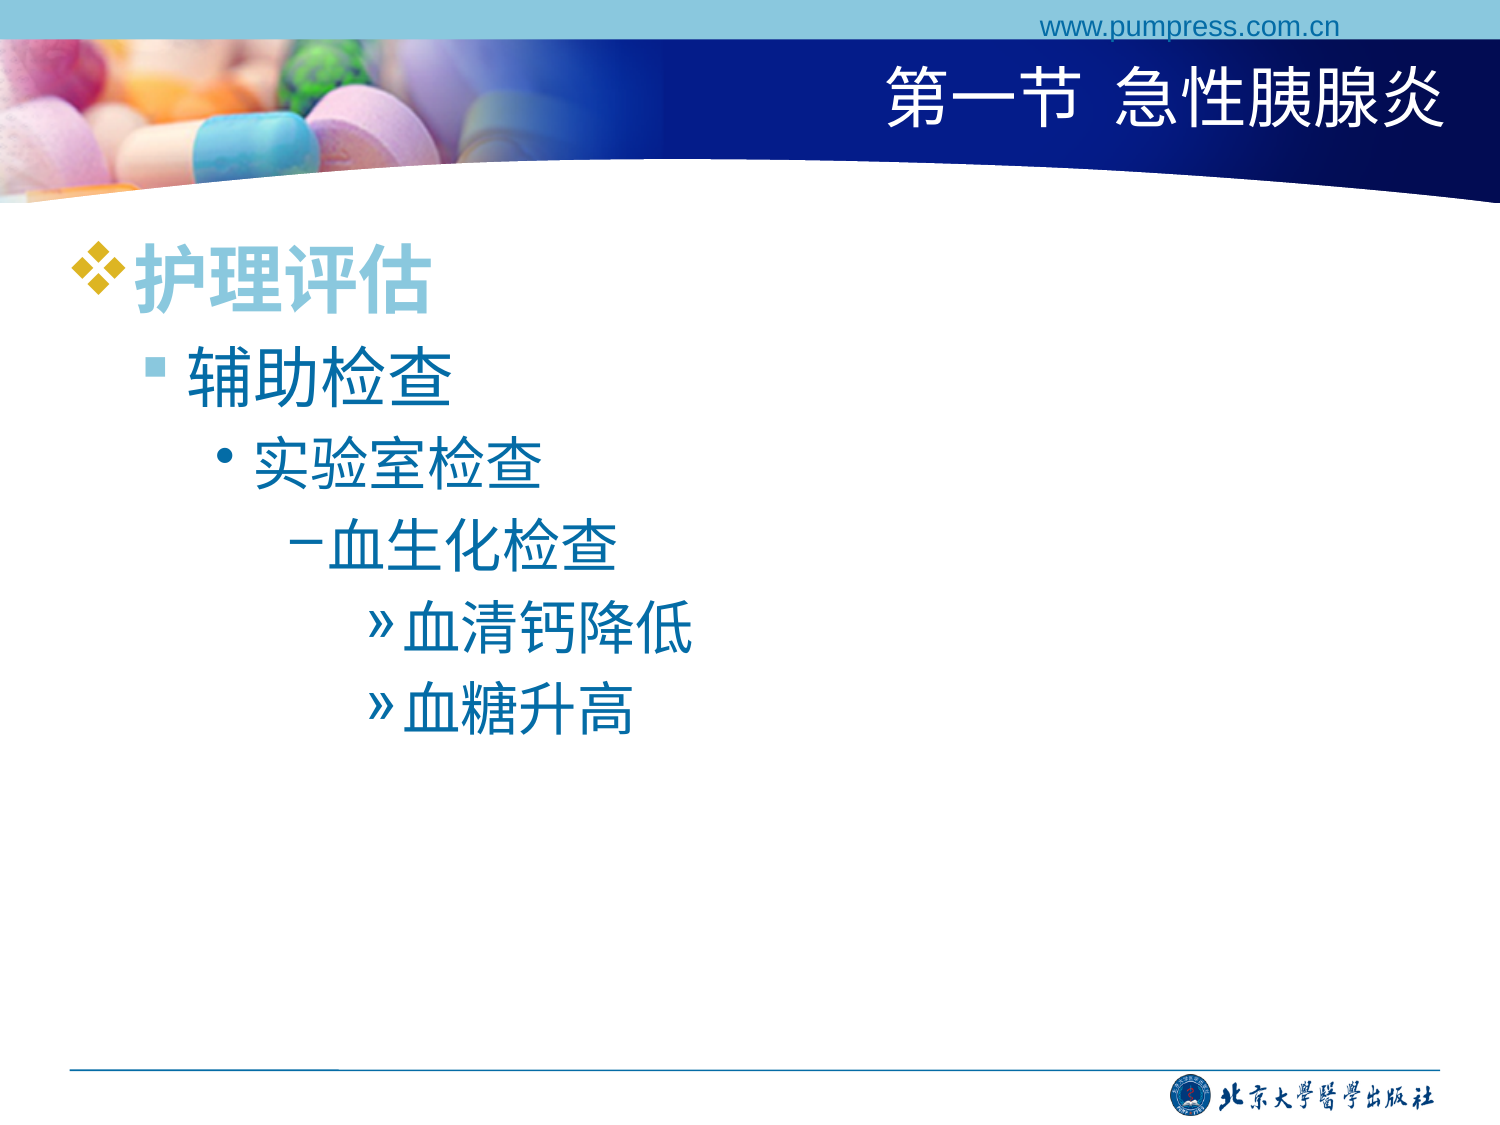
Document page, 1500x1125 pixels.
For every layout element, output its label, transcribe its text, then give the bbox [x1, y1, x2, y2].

picture [1170, 1074, 1436, 1118]
title 第一节 急性胰腺炎 [137, 49, 1463, 143]
list 护理评估 辅助检查 实验室检查 血生化检查 血清钙降低 血糖升高 [49, 224, 1463, 1026]
slide_number www.pumpress.com.cn [1025, 0, 1463, 38]
picture [0, 40, 1500, 203]
